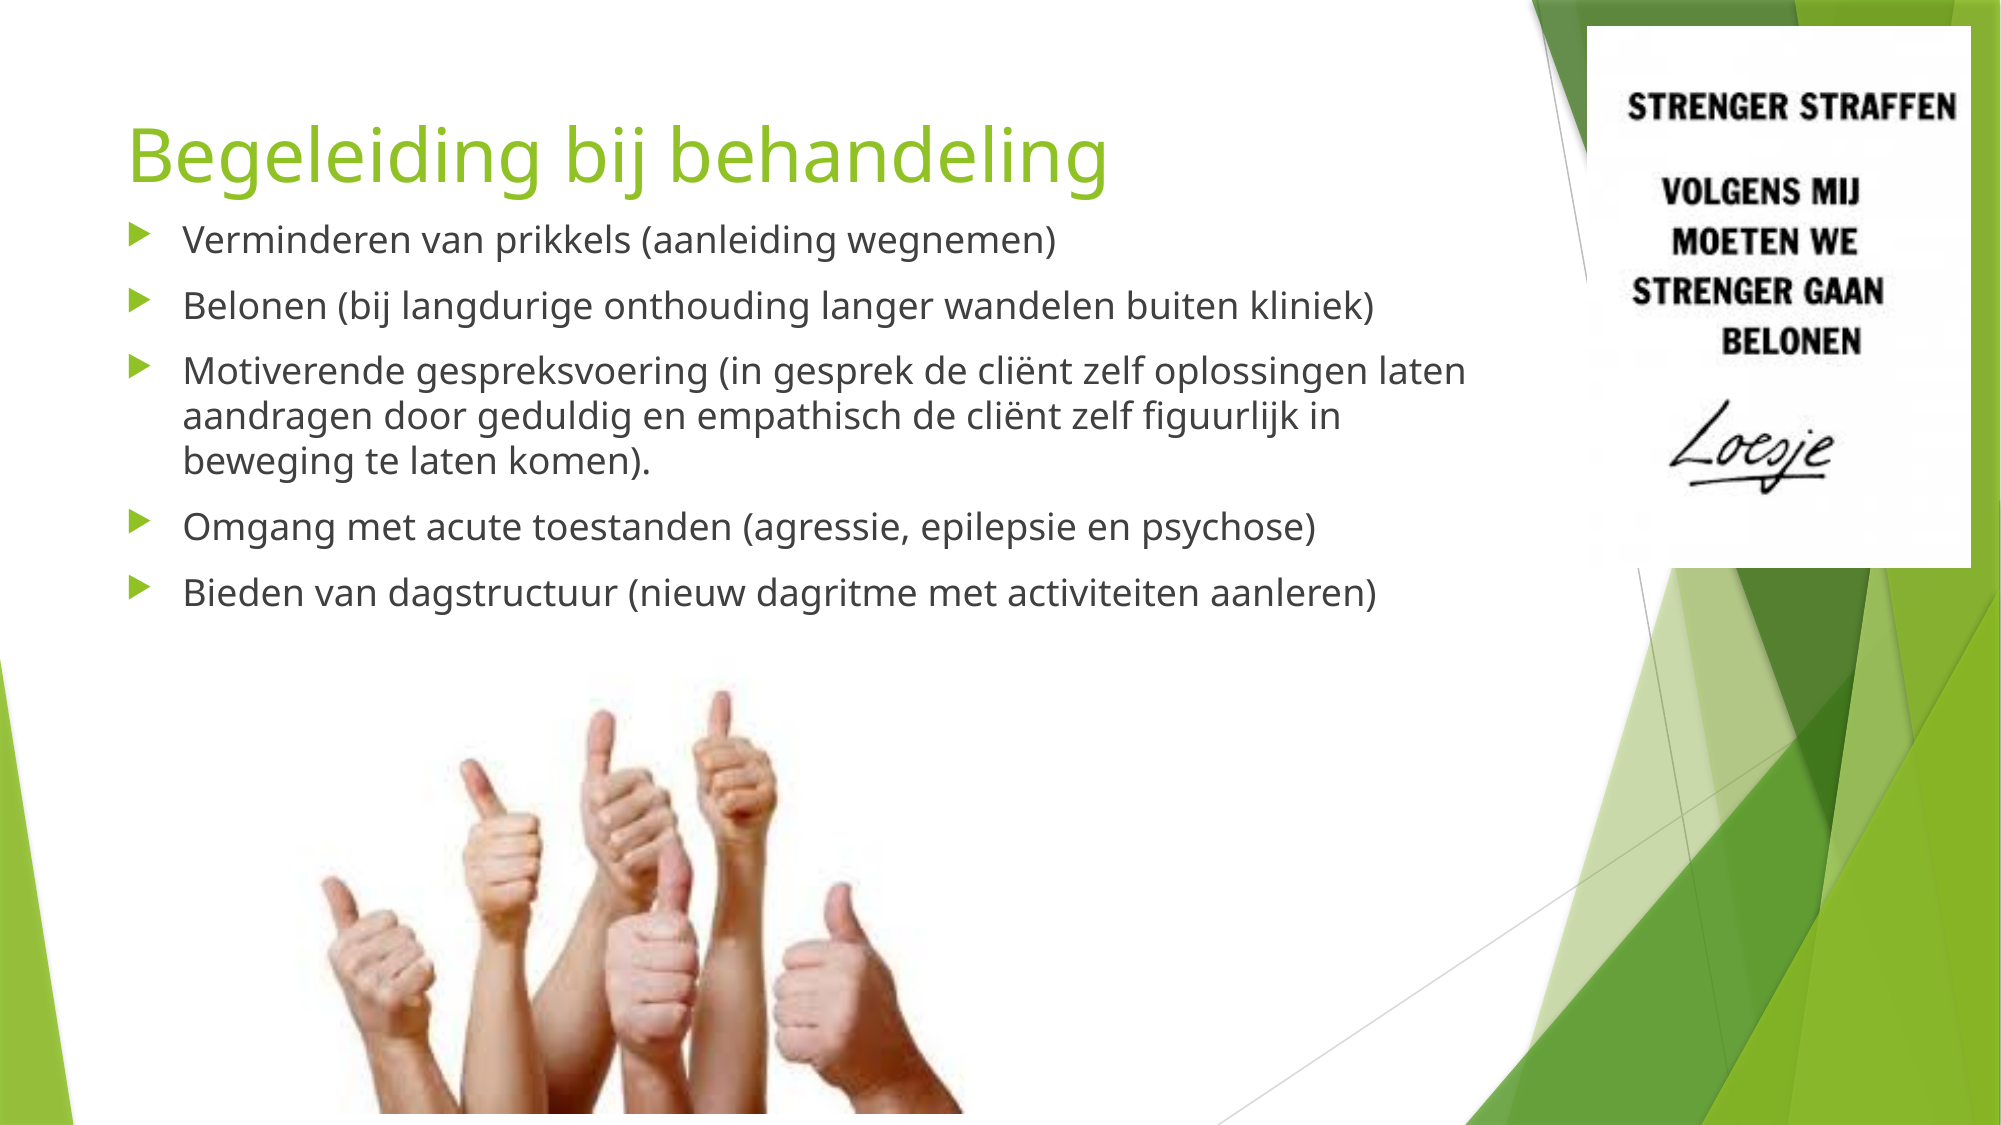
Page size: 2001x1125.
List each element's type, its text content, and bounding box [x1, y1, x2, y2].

title Begeleiding bij behandeling [111, 99, 1522, 208]
picture [1586, 26, 1972, 569]
picture [257, 637, 974, 1115]
list Verminderen van prikkels (aanleiding wegnemen) Belonen (bij langdurige onthouding langer wandelen buiten kliniek) Motiverende gespreksvoering (in gesprek de cliënt zelf oplossingen laten aandragen door geduldig en empathisch de cliënt zelf figuurlijk in beweging te laten komen). Omgang met acute toestanden (agressie, epilepsie en psychose) Bieden van dagstructuur (nieuw dagritme met activiteiten aanleren) [111, 208, 1522, 845]
